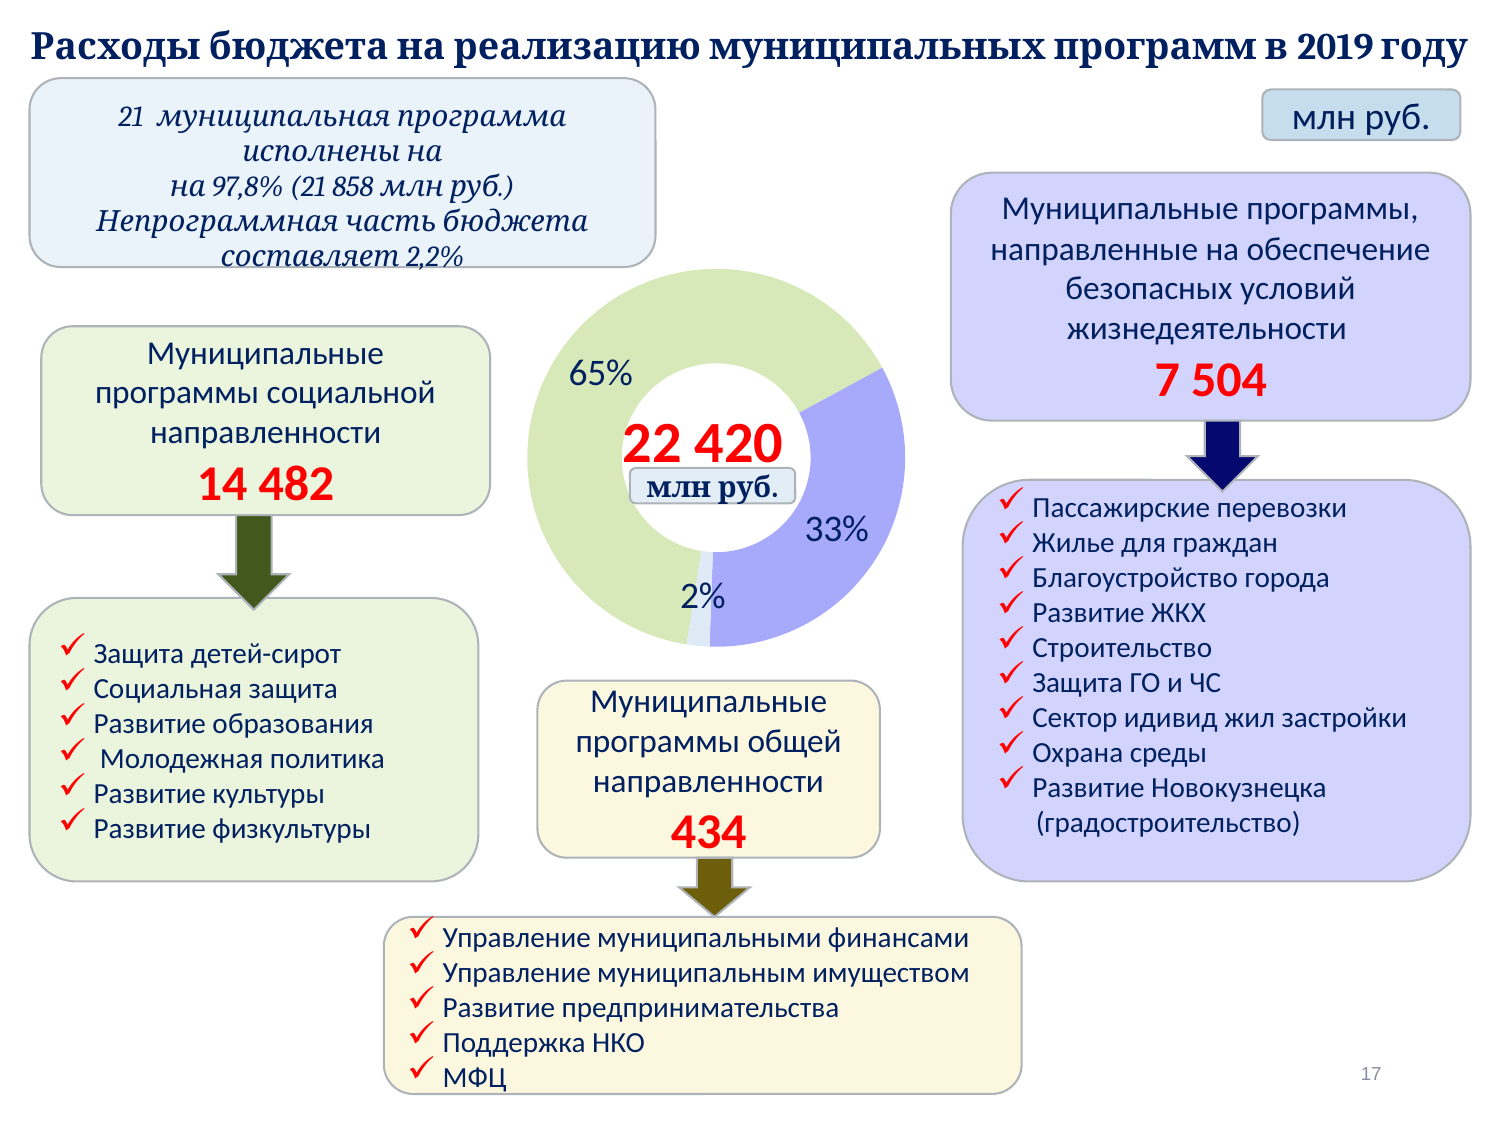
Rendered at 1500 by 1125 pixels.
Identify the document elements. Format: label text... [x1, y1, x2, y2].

text_box Муниципальные программы социальной направленности 14 482 [40, 325, 454, 517]
text_box Защита детей-сирот Социальная защита Развитие образования Молодежная политика Развитие культуры Развитие физкультуры [28, 596, 480, 883]
text_box 21 муниципальная программа исполнены на на 97,8% (21 858 млн руб.) Непрограммная часть бюджета составляет 2,2% [29, 89, 656, 280]
text_box Муниципальные программы общей направленности 434 [536, 705, 882, 859]
text_box [35, 77, 650, 89]
text_box [1184, 419, 1261, 494]
title Расходы бюджета на реализацию муниципальных программ в 2019 году [0, 0, 1500, 95]
text_box млн руб. [1261, 88, 1462, 142]
chart [454, 219, 987, 705]
text_box Пассажирские перевозки Жилье для граждан Благоустройство города Развитие ЖКХ Строительство Защита ГО и ЧС Сектор идивид жил застройки Охрана среды Развитие Новокузнецка (градостроительство) [961, 478, 1472, 883]
text_box [676, 856, 753, 919]
slide_number 17 [1059, 1042, 1397, 1103]
text_box Муниципальные программы, направленные на обеспечение безопасных условий жизнедеятельности 7 504 [949, 171, 1472, 422]
text_box Управление муниципальными финансами Управление муниципальным имуществом Развитие предпринимательства Поддержка НКО МФЦ [382, 915, 1023, 1096]
text_box [215, 514, 292, 612]
